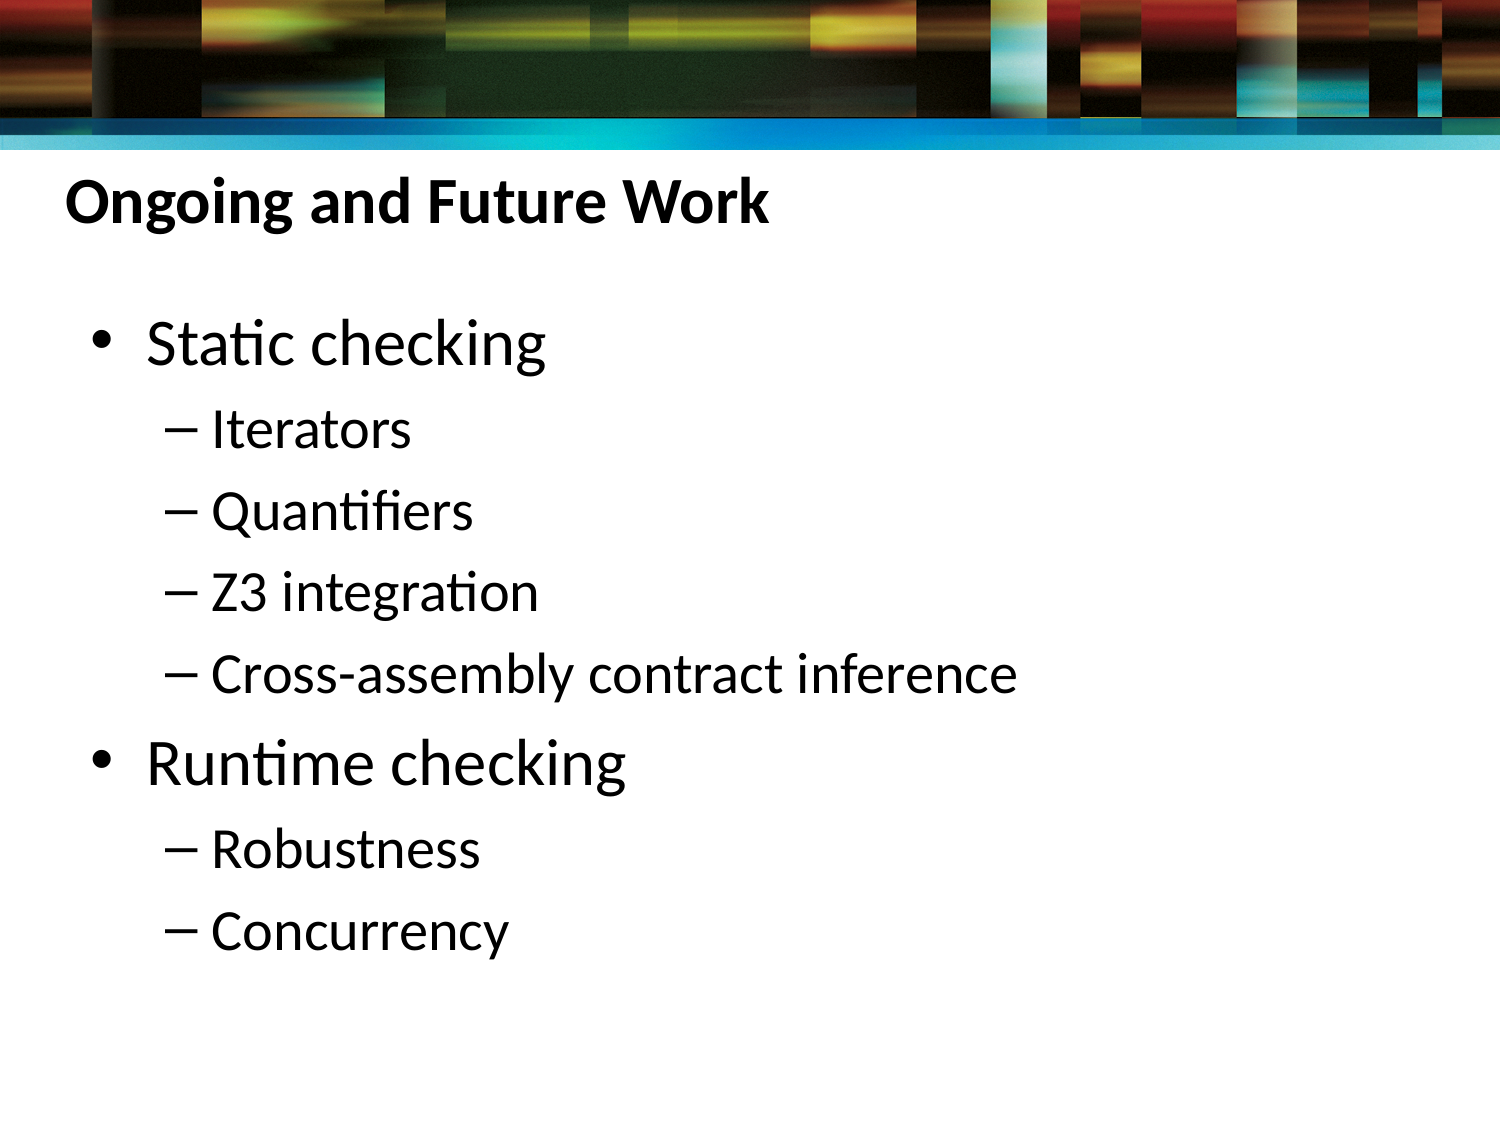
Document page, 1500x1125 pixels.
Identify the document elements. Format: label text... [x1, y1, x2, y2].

picture [0, 0, 1500, 150]
list Static checking Iterators Quantifiers Z3 integration Cross-assembly contract inference Runtime checking Robustness Concurrency [75, 291, 1425, 1063]
title Ongoing and Future Work [50, 149, 1450, 246]
